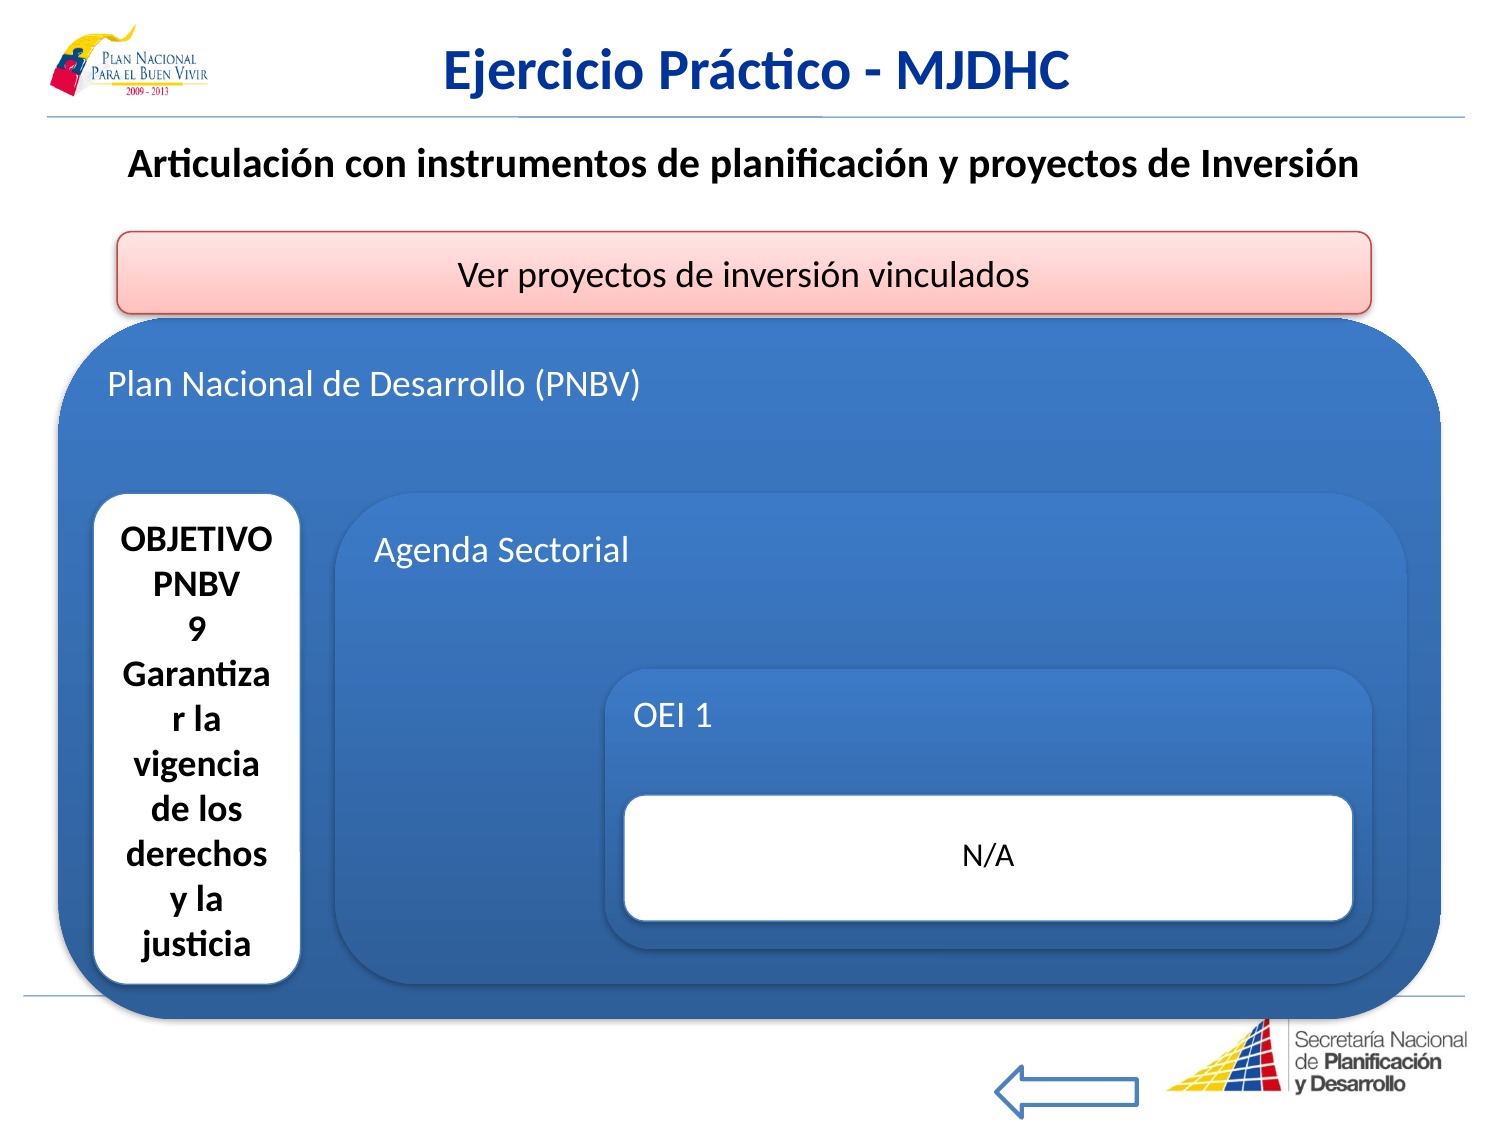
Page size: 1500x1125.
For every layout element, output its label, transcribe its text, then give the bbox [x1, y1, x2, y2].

text_box Ver proyectos de inversión vinculados [116, 230, 1372, 315]
picture [46, 17, 211, 106]
text_box Articulación con instrumentos de planificación y proyectos de Inversión [82, 128, 1407, 194]
picture [1160, 1007, 1473, 1100]
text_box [58, 317, 1442, 1020]
text_box Ejercicio Práctico - MJDHC [81, 0, 1432, 98]
text_box [993, 1064, 1139, 1120]
